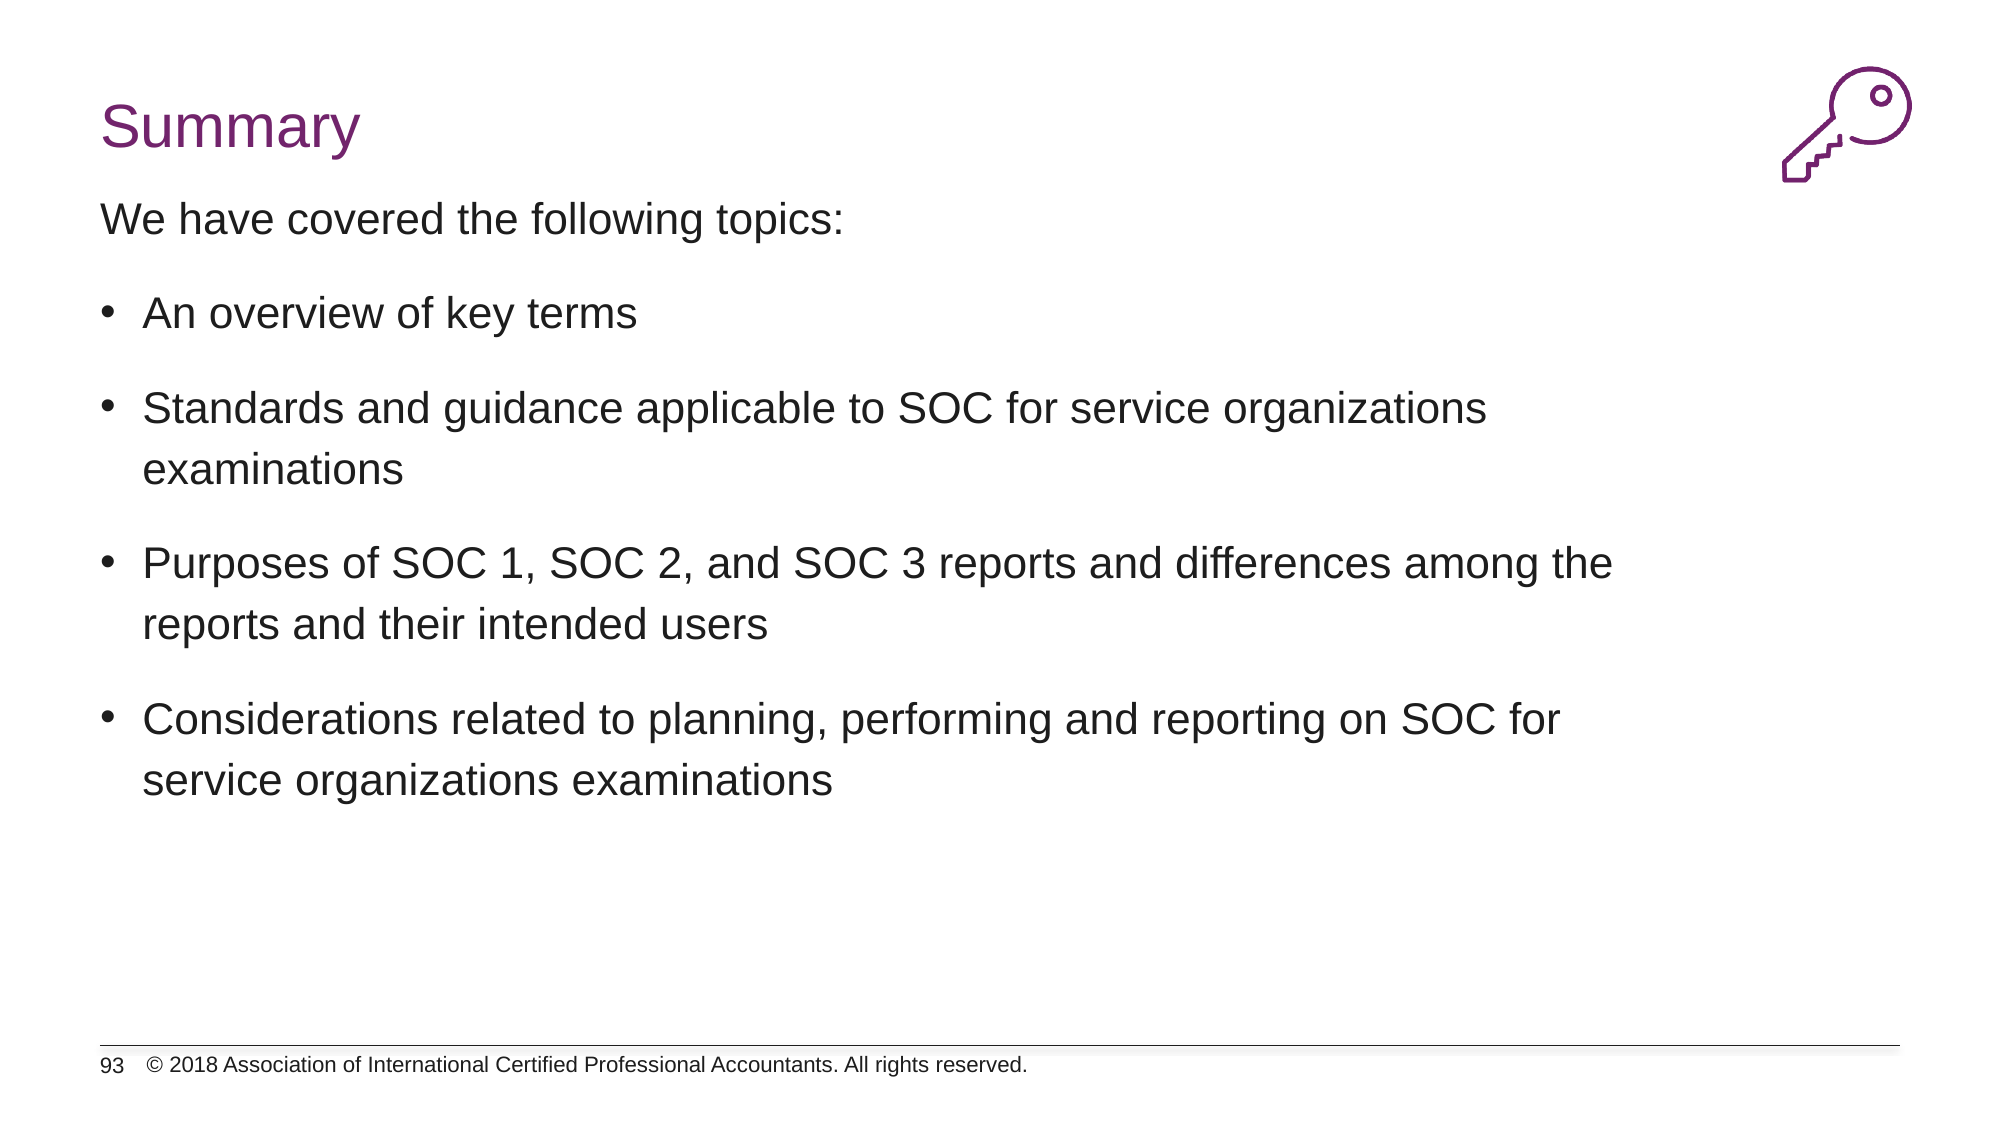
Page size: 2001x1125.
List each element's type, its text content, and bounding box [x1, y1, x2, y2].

list We have covered the following topics: An overview of key terms Standards and guidance applicable to SOC for service organizations examinations Purposes of SOC 1, SOC 2, and SOC 3 reports and differences among the reports and their intended users Considerations related to planning, performing and reporting on SOC for service organizations examinations [100, 182, 1692, 915]
footer © 2018 Association of International Certified Professional Accountants. All rights reserved. [147, 1050, 1900, 1111]
title Summary [100, 30, 1692, 160]
slide_number 93 [99, 1050, 147, 1111]
picture [1757, 37, 1936, 216]
